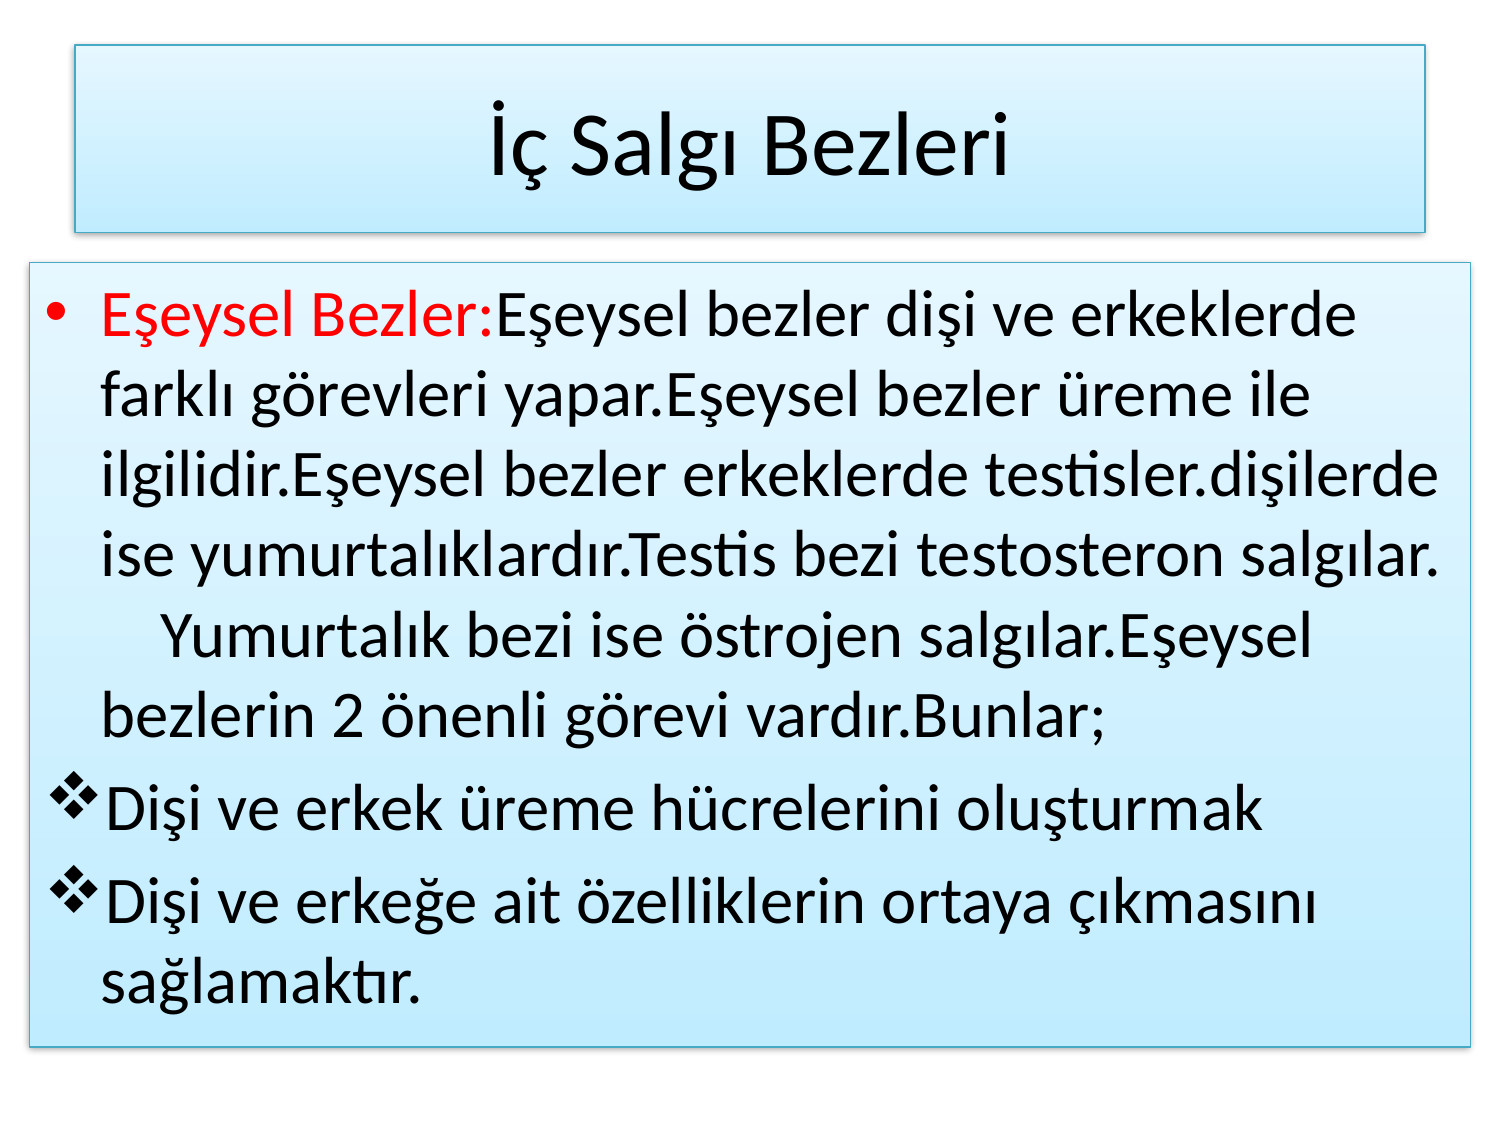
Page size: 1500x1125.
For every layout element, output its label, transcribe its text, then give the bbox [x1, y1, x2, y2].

title İç Salgı Bezleri [74, 44, 1426, 233]
list Eşeysel Bezler:Eşeysel bezler dişi ve erkeklerde farklı görevleri yapar.Eşeysel bezler üreme ile ilgilidir.Eşeysel bezler erkeklerde testisler.dişilerde ise yumurtalıklardır.Testis bezi testosteron salgılar. Yumurtalık bezi ise östrojen salgılar.Eşeysel bezlerin 2 önenli görevi vardır.Bunlar; Dişi ve erkek üreme hücrelerini oluşturmak Dişi ve erkeğe ait özelliklerin ortaya çıkmasını sağlamaktır. [29, 262, 1471, 1048]
